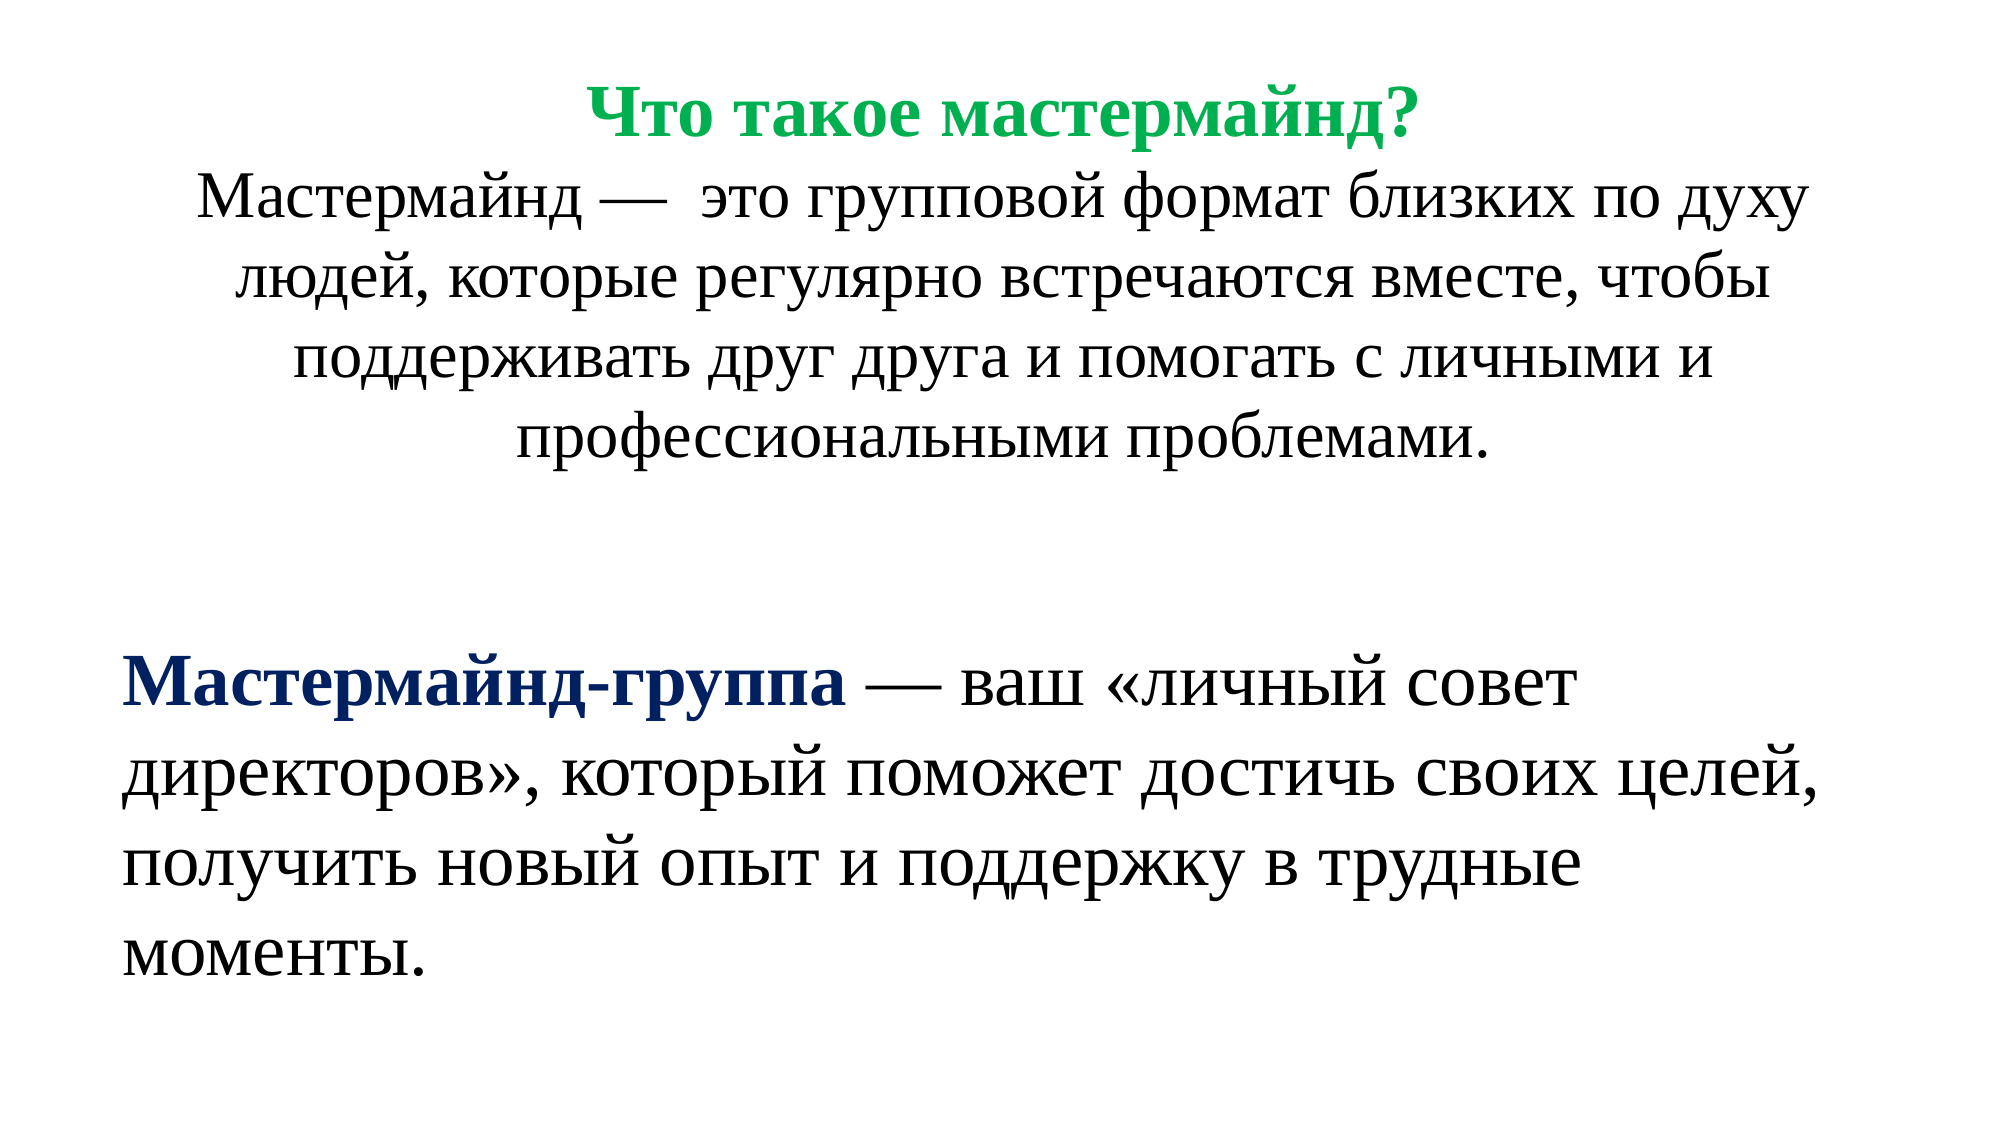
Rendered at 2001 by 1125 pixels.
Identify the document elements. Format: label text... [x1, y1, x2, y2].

text_box Что такое мастермайнд? Мастермайнд — это групповой формат близких по духу людей, которые регулярно встречаются вместе, чтобы поддерживать друг друга и помогать с личными и профессиональными проблемами. Мастермайнд-группа — ваш «личный совет директоров», который поможет достичь своих целей, получить новый опыт и поддержку в трудные моменты. [107, 53, 1902, 1089]
